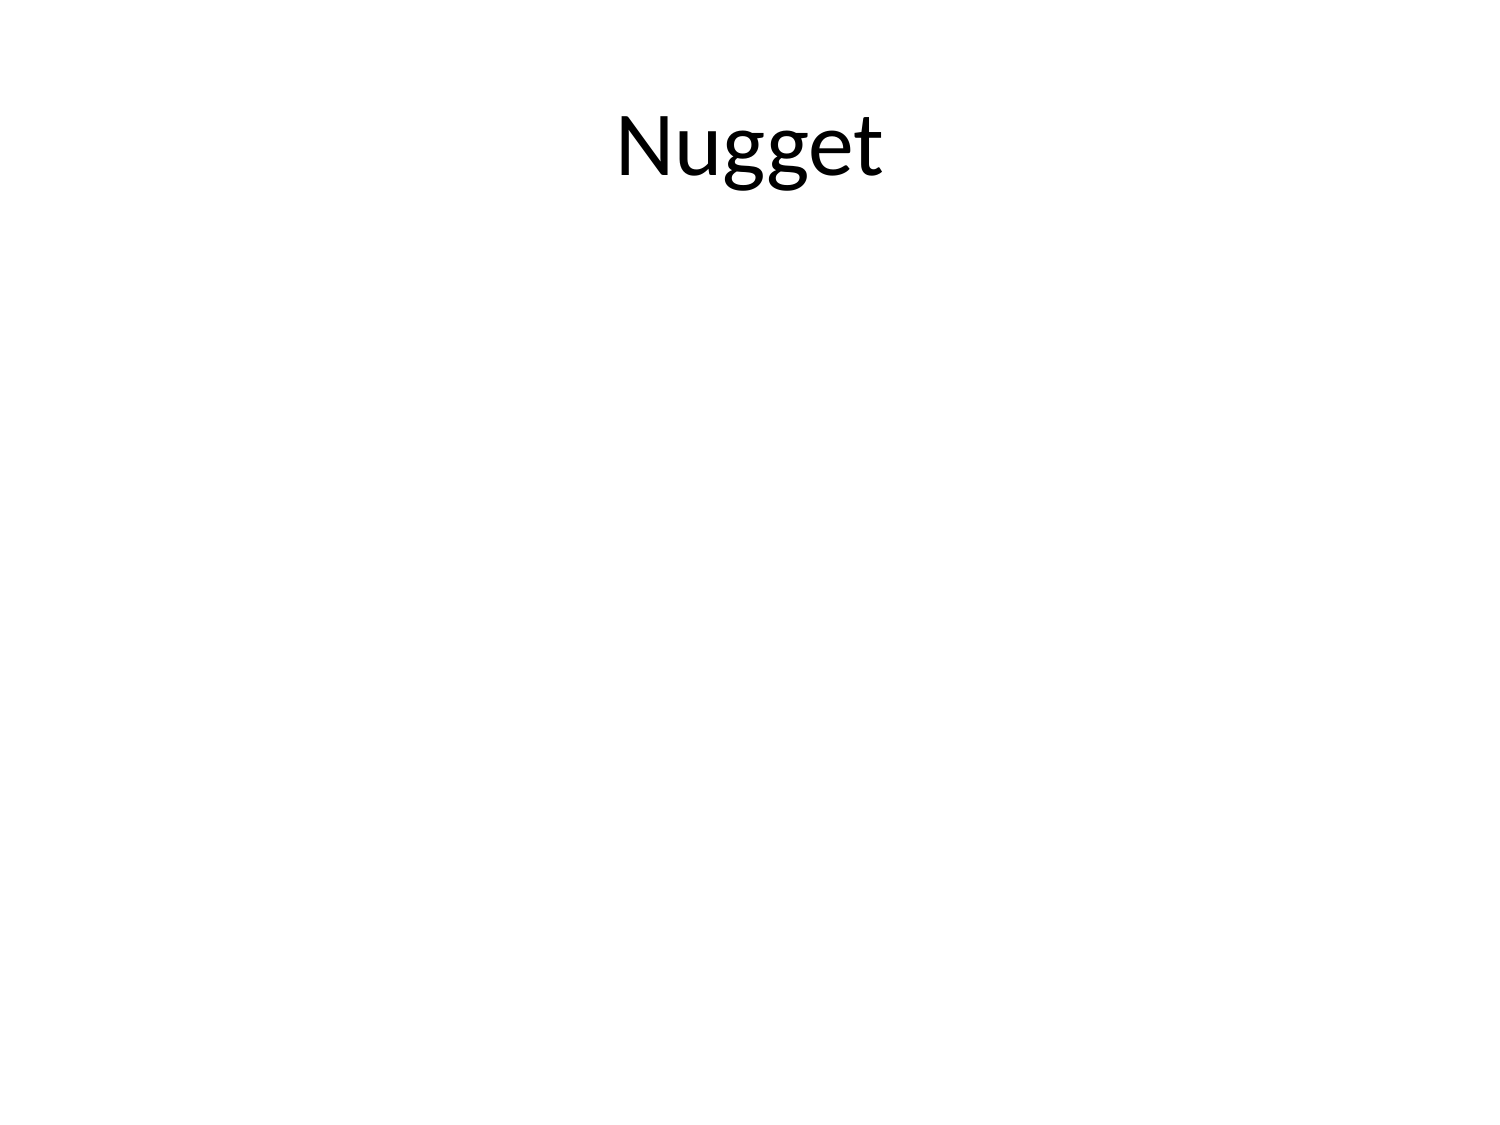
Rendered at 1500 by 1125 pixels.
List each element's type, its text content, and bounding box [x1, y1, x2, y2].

title Nugget [75, 45, 1425, 233]
